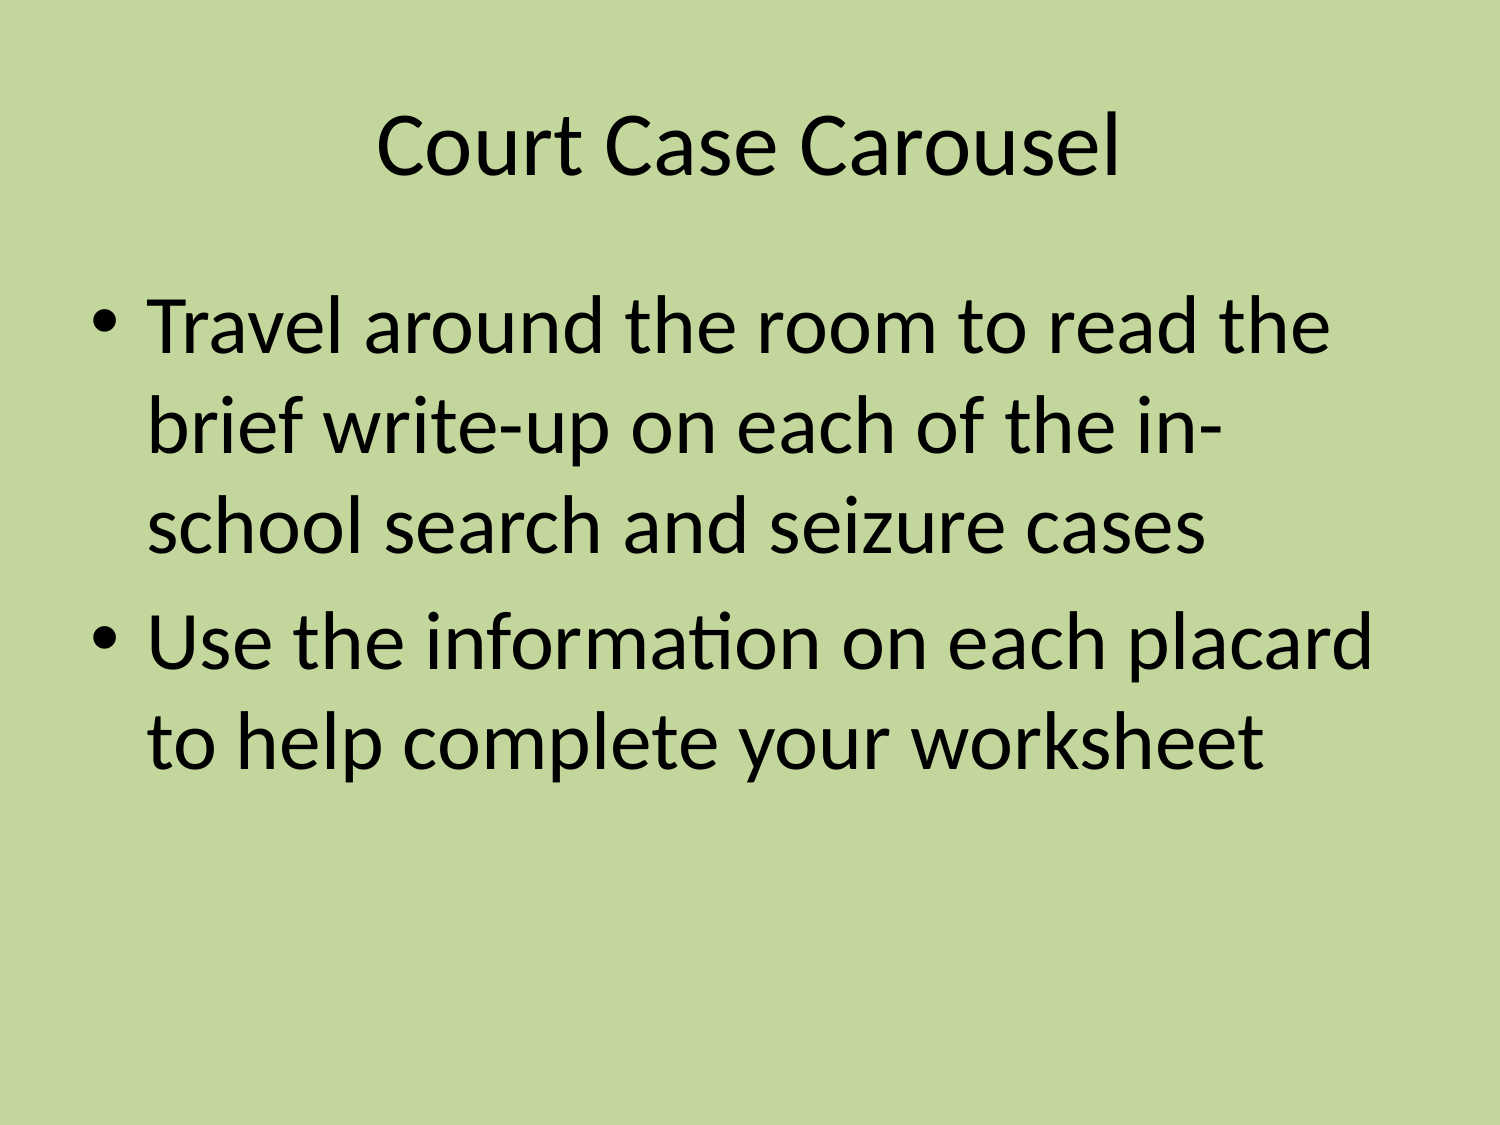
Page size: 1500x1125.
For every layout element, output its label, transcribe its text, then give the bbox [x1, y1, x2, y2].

title Court Case Carousel [75, 45, 1425, 233]
list Travel around the room to read the brief write-up on each of the in-school search and seizure cases Use the information on each placard to help complete your worksheet [75, 262, 1425, 1005]
